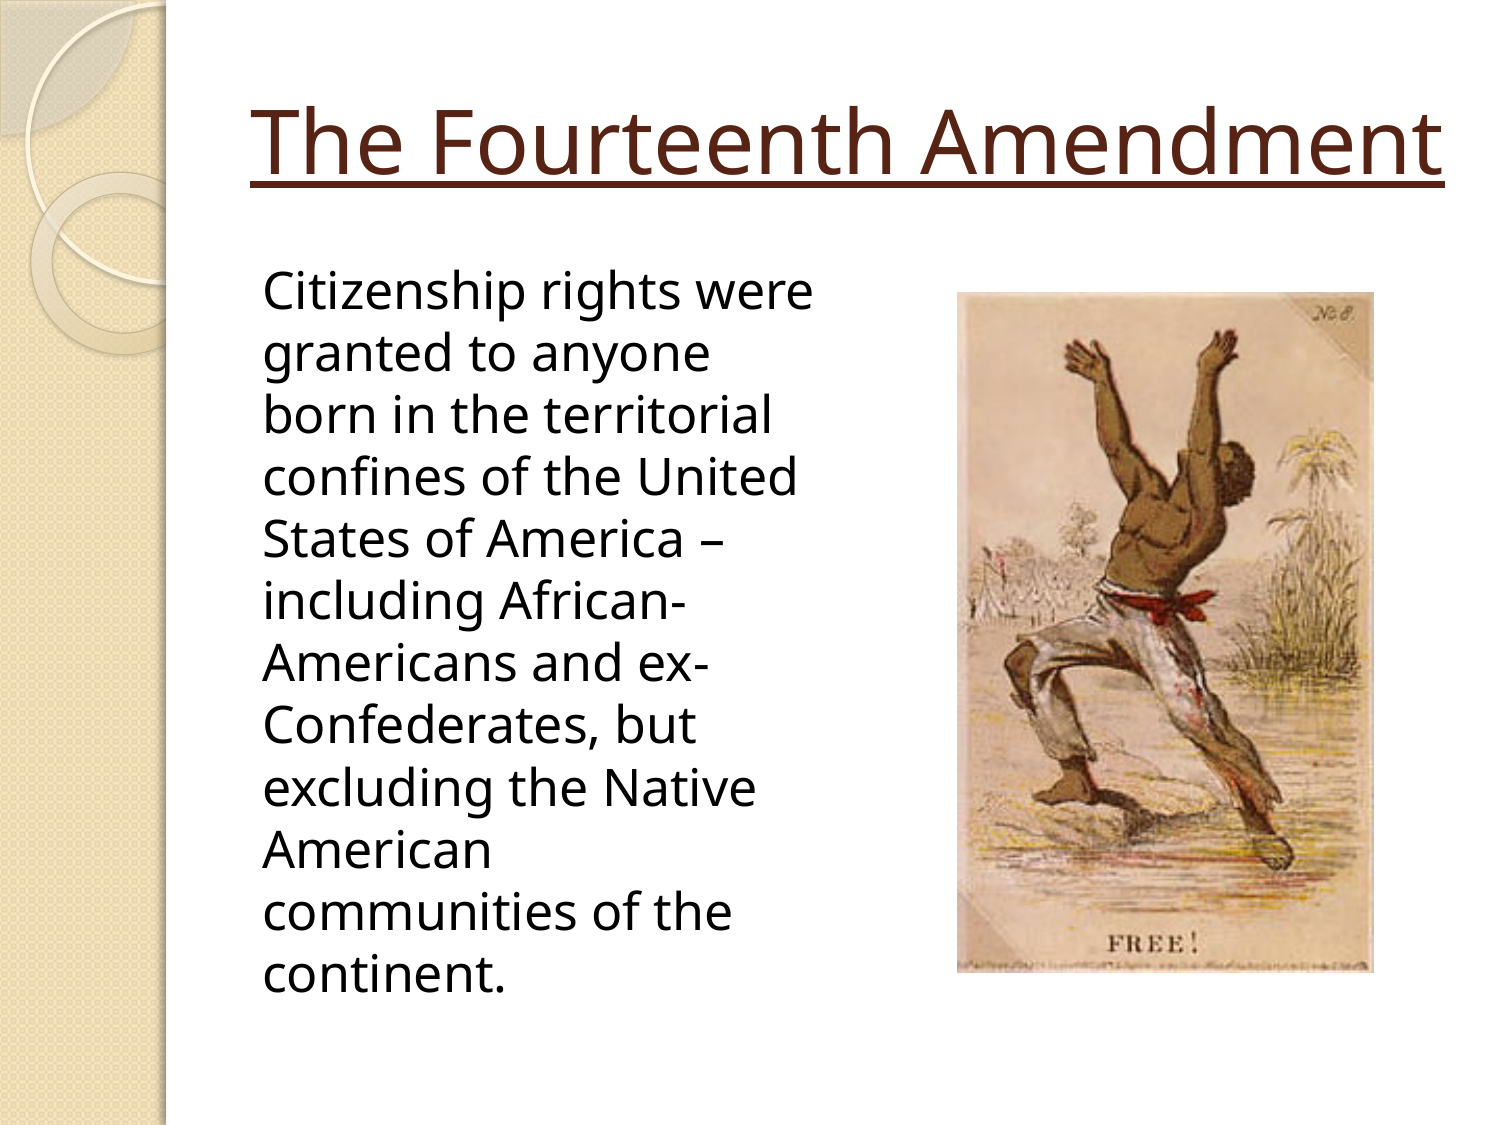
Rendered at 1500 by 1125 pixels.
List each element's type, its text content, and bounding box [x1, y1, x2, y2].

list Citizenship rights were granted to anyone born in the territorial confines of the United States of America – including African-Americans and ex-Confederates, but excluding the Native American communities of the continent. [235, 249, 836, 1015]
title The Fourteenth Amendment [235, 45, 1466, 233]
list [956, 292, 1375, 973]
